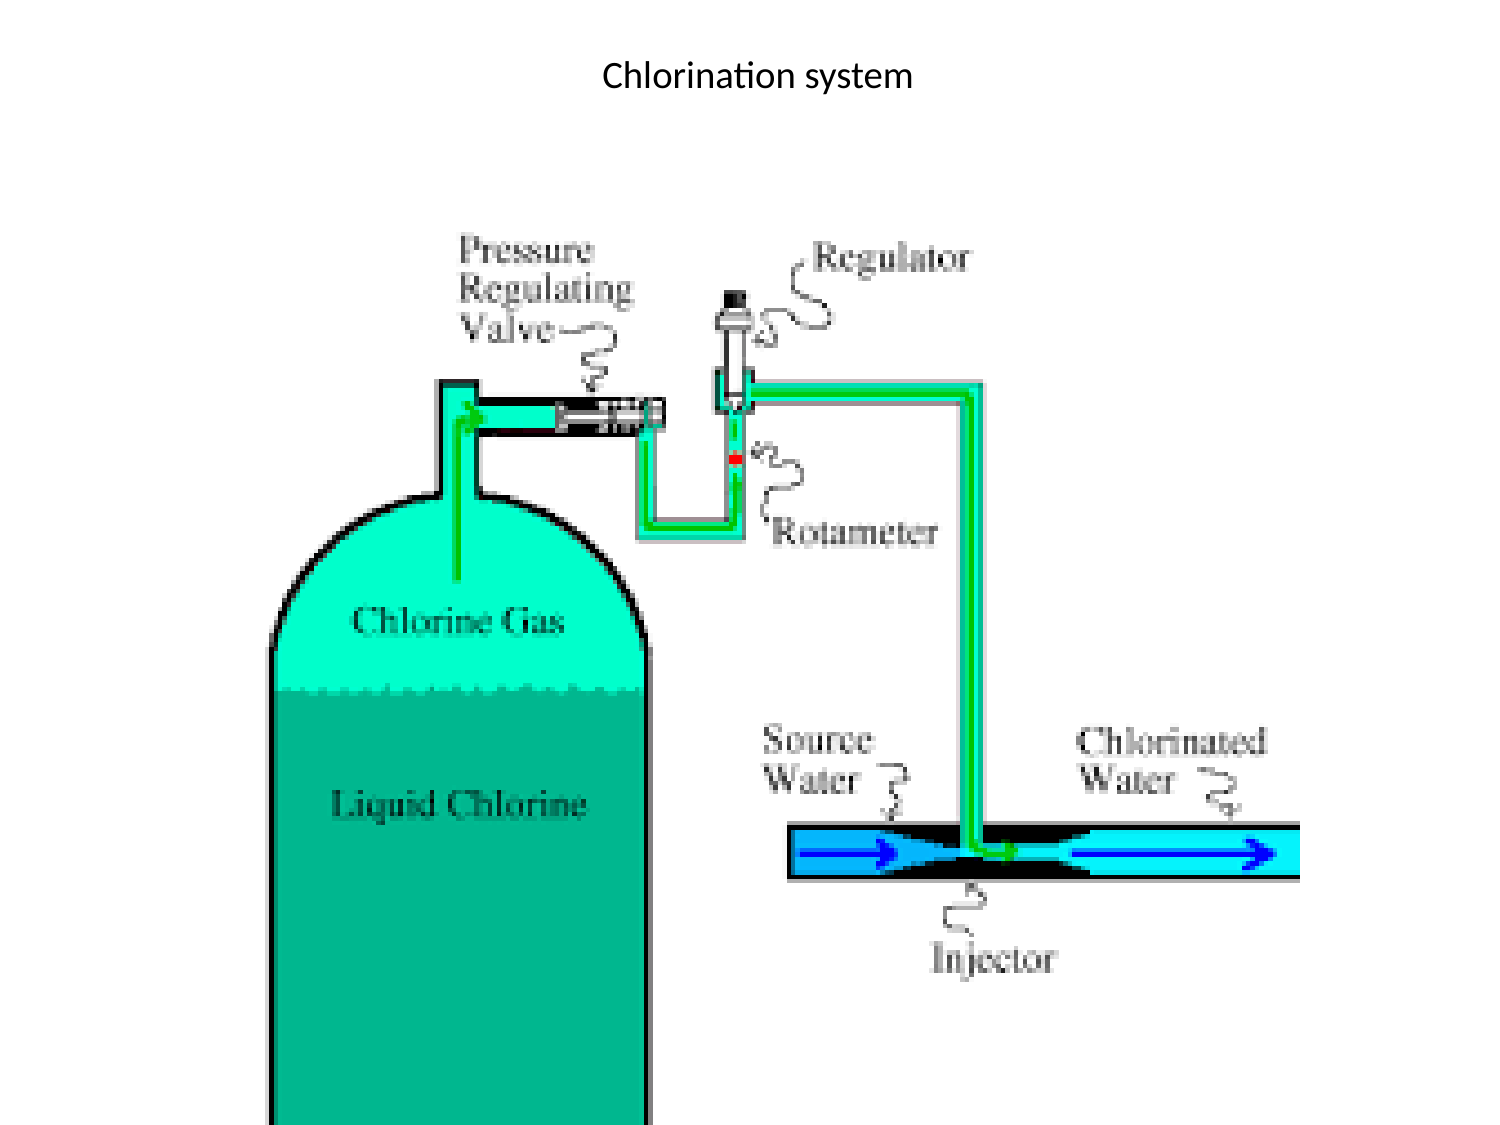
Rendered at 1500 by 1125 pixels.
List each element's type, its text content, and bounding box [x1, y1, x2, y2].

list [224, 192, 1301, 1125]
title Chlorination system [87, 0, 1438, 105]
